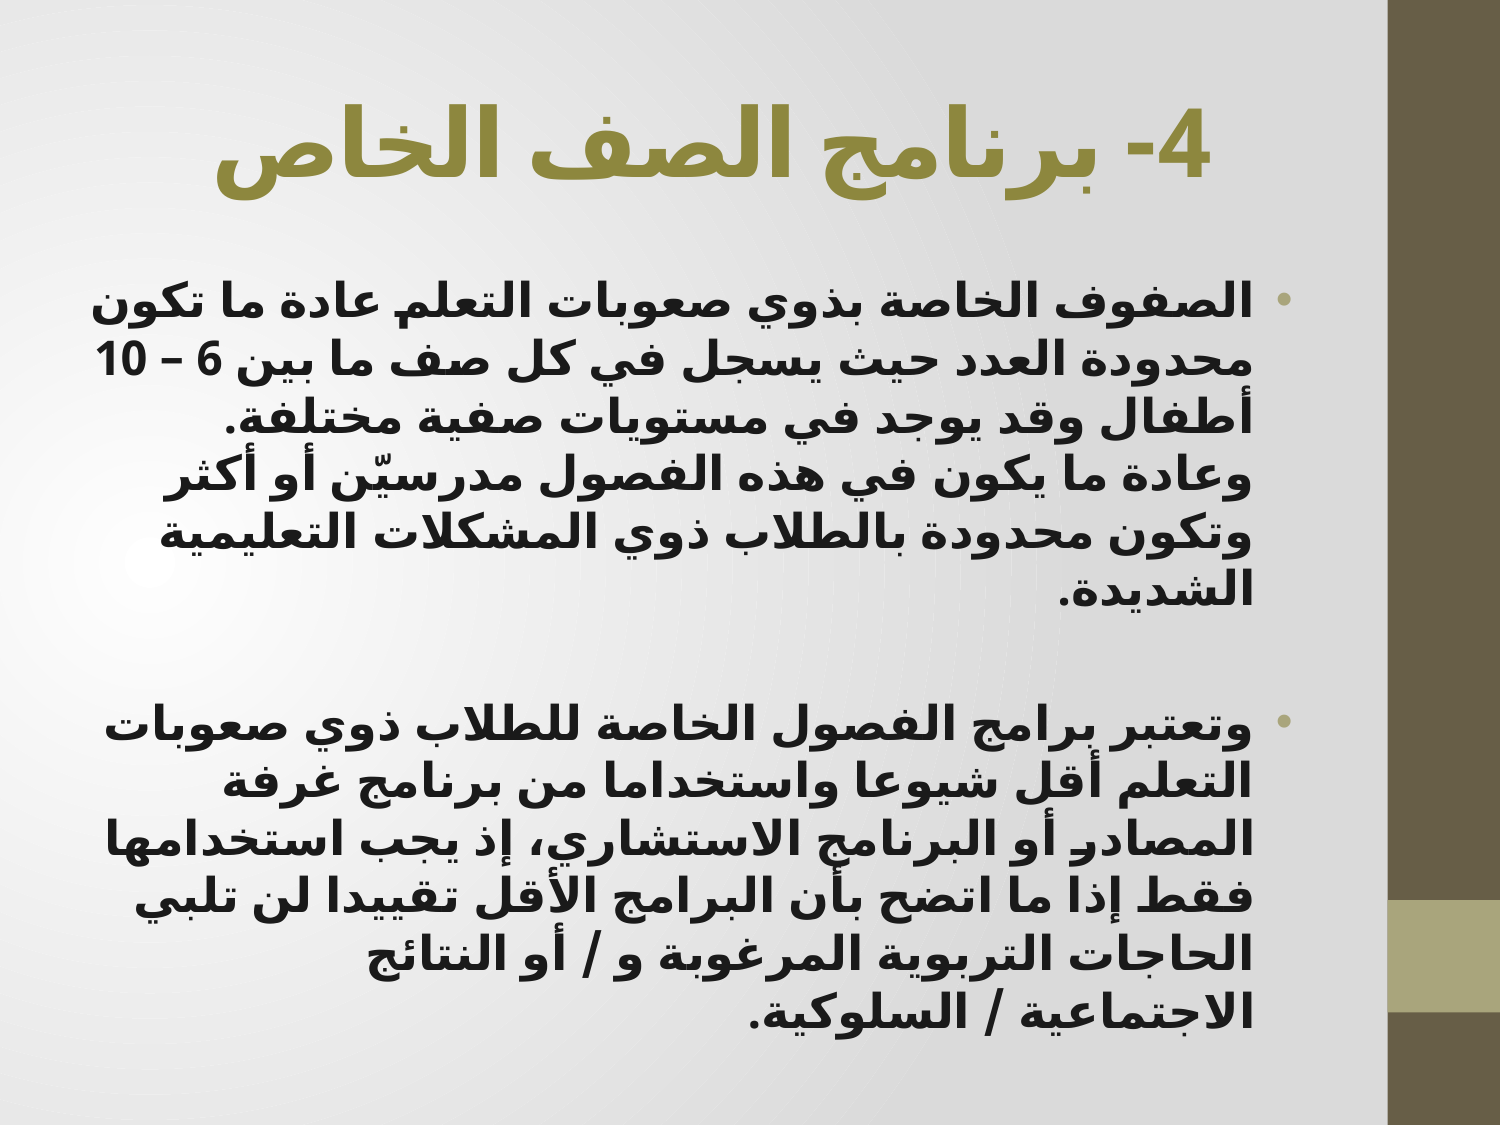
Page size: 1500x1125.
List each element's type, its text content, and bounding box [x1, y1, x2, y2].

list الصفوف الخاصة بذوي صعوبات التعلم عادة ما تكون محدودة العدد حيث يسجل في كل صف ما بين 6 – 10 أطفال وقد يوجد في مستويات صفية مختلفة. وعادة ما يكون في هذه الفصول مدرسيّن أو أكثر وتكون محدودة بالطلاب ذوي المشكلات التعليمية الشديدة. وتعتبر برامج الفصول الخاصة للطلاب ذوي صعوبات التعلم أقل شيوعا واستخداما من برنامج غرفة المصادر أو البرنامج الاستشاري، إذ يجب استخدامها فقط إذا ما اتضح بأن البرامج الأقل تقييدا لن تلبي الحاجات التربوية المرغوبة و / أو النتائج الاجتماعية / السلوكية. [75, 262, 1325, 1050]
title 4- برنامج الصف الخاص [75, 45, 1325, 233]
